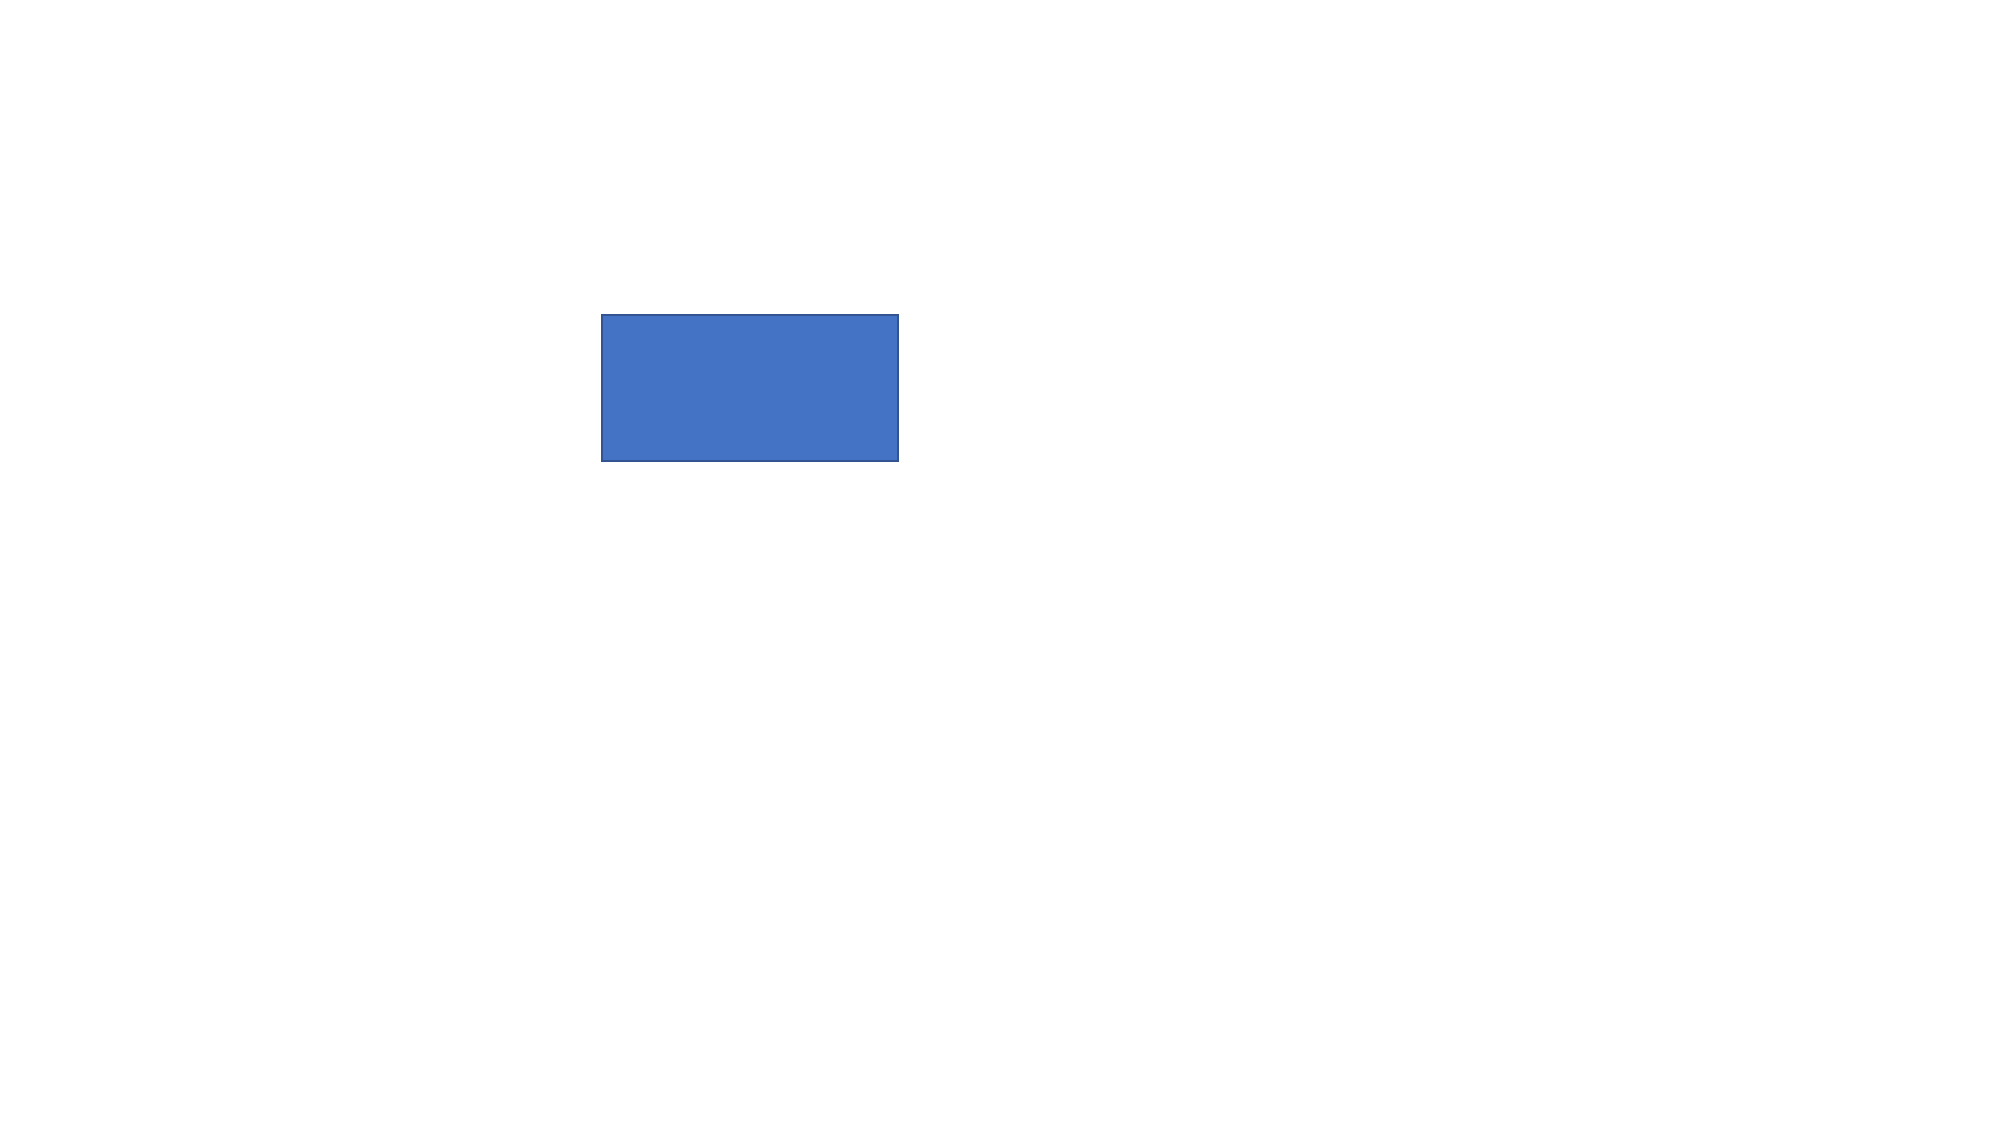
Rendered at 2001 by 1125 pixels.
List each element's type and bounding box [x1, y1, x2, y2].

text_box [601, 314, 899, 462]
